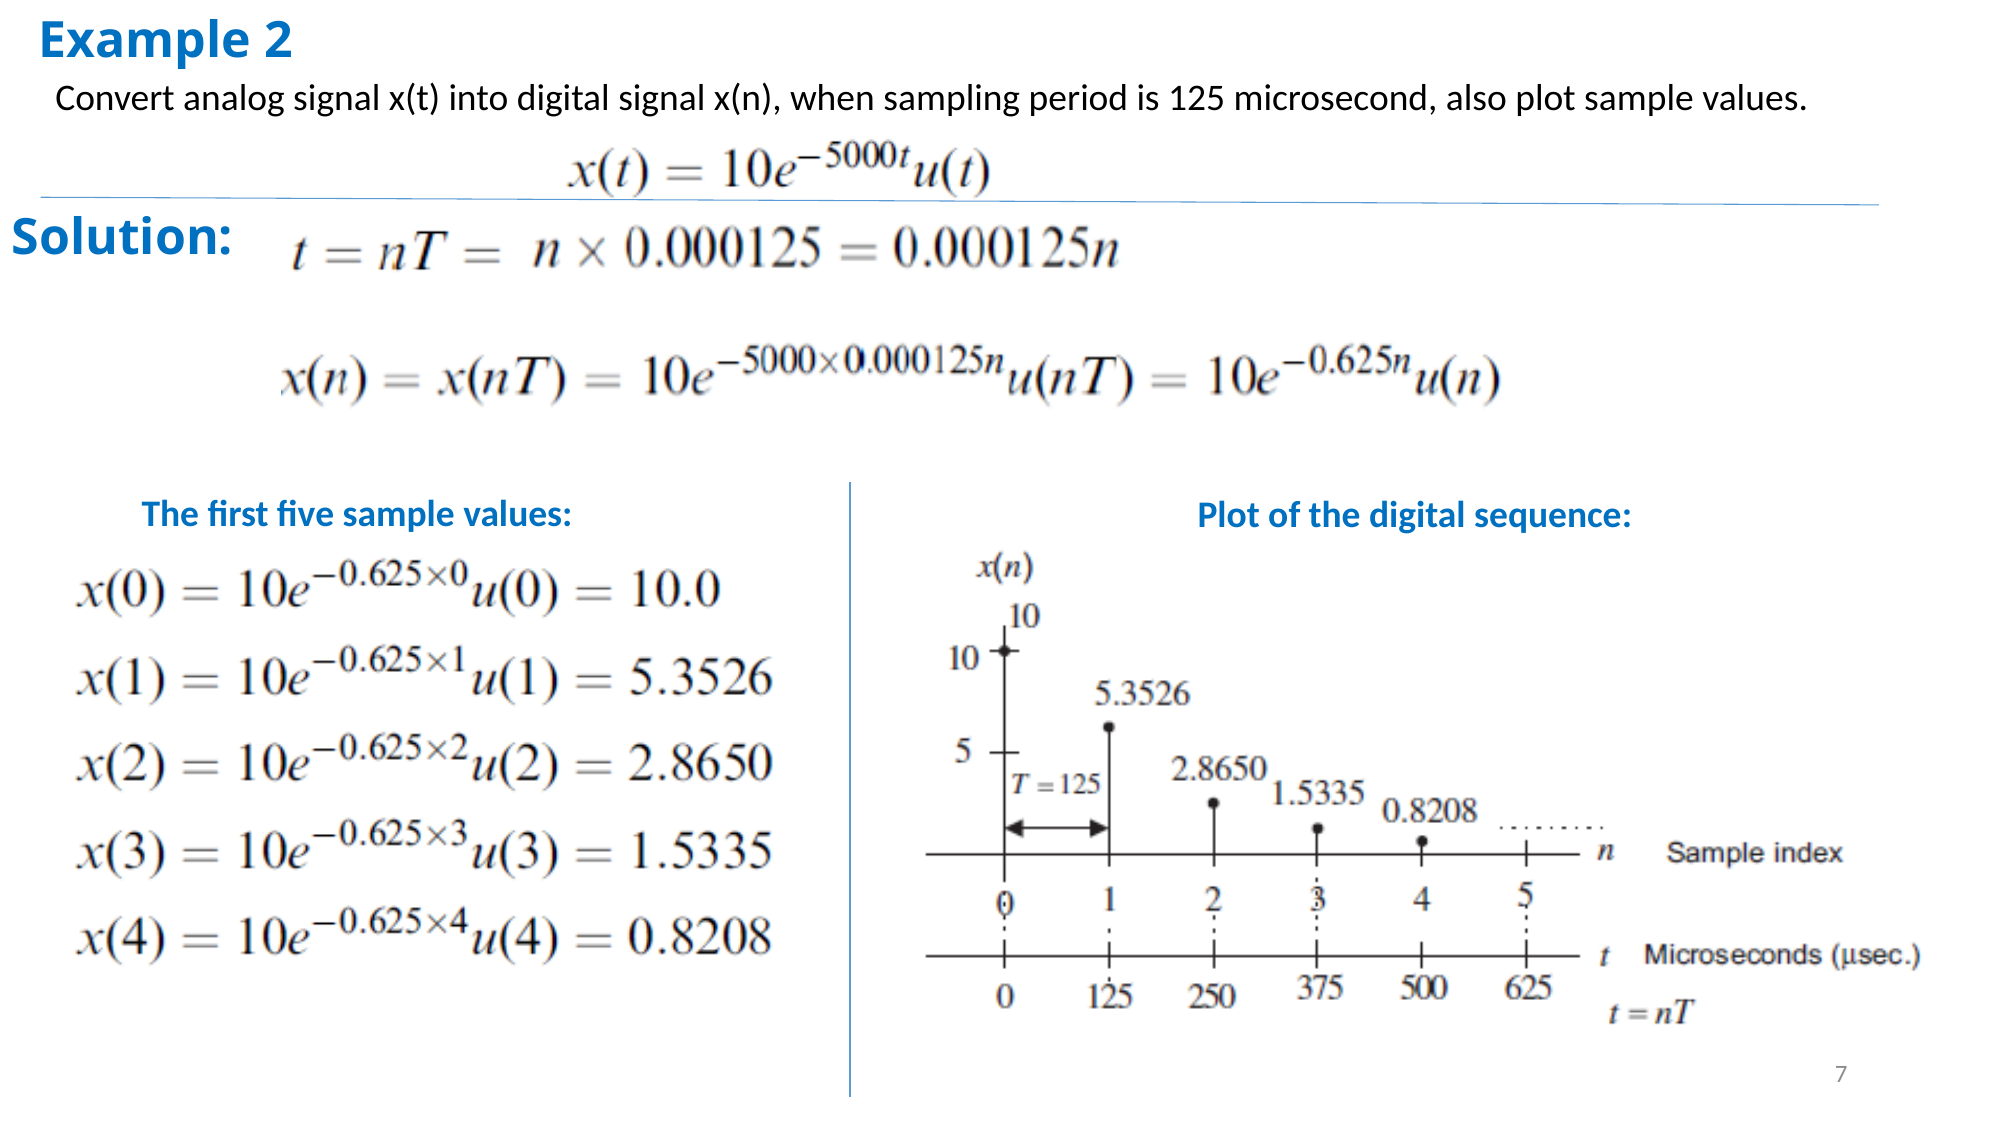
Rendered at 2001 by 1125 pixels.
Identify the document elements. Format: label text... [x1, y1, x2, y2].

picture [557, 127, 991, 197]
text_box Solution: [0, 197, 248, 273]
text_box Example 2 [23, 0, 321, 75]
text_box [40, 197, 1879, 205]
text_box The first five sample values: [126, 481, 588, 542]
picture [53, 542, 804, 988]
picture [874, 542, 1943, 1053]
text_box Convert analog signal x(t) into digital signal x(n), when sampling period is 125 microsecond, also plot sample values. [40, 65, 2000, 126]
slide_number 7 [1412, 1053, 1863, 1103]
text_box Plot of the digital sequence: [1182, 482, 1648, 542]
picture [281, 205, 1535, 425]
